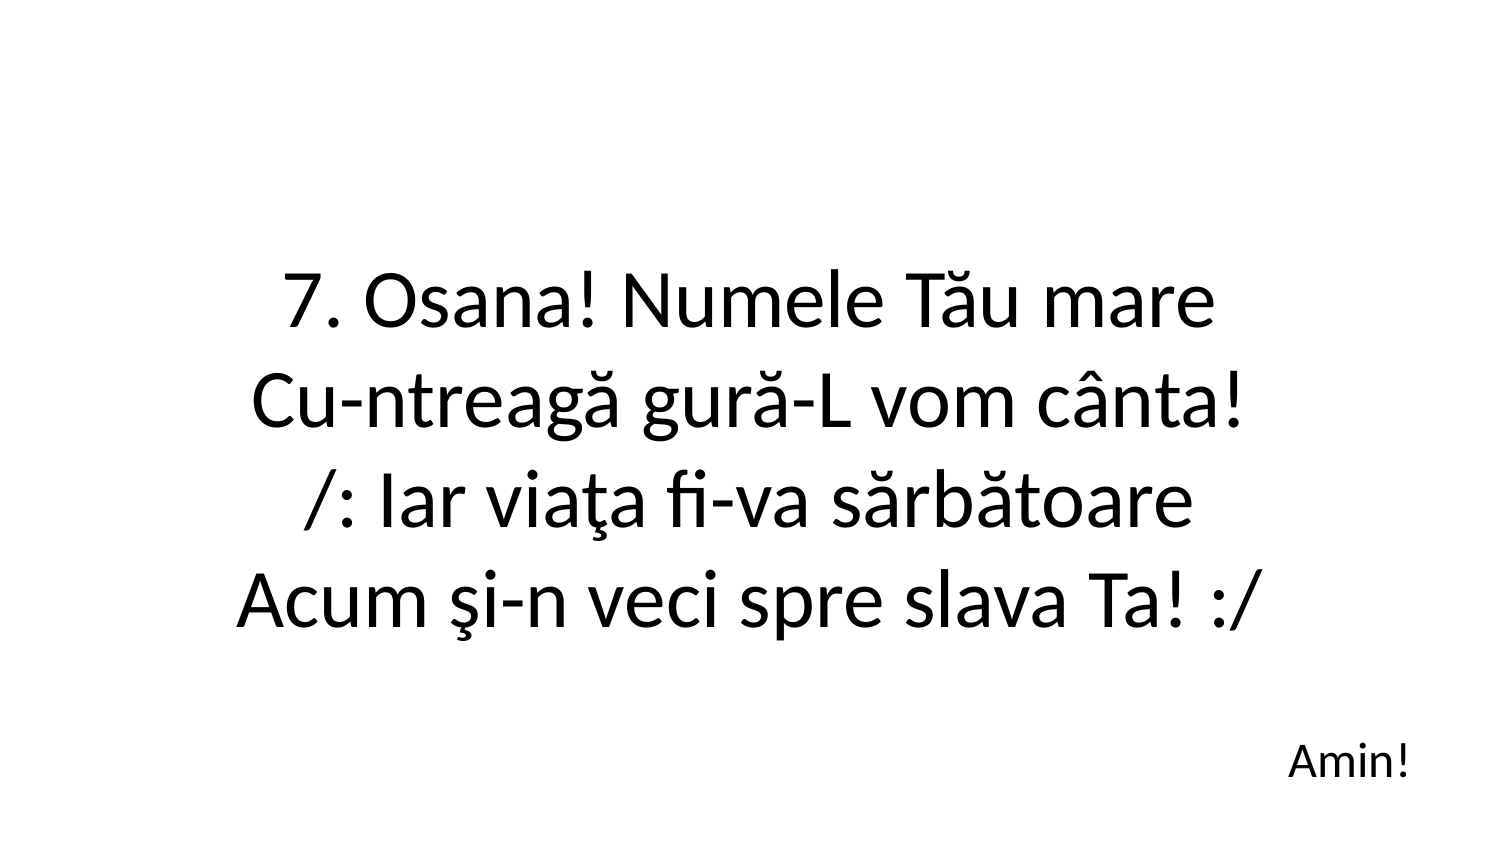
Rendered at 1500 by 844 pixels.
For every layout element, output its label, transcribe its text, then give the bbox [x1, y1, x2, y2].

text_box 7. Osana! Numele Tău mare Cu-ntreagă gură-L vom cânta! /: Iar viaţa fi-va sărbătoare Acum şi-n veci spre slava Ta! :/ [221, 192, 1279, 652]
text_box Amin! [1273, 674, 1427, 795]
